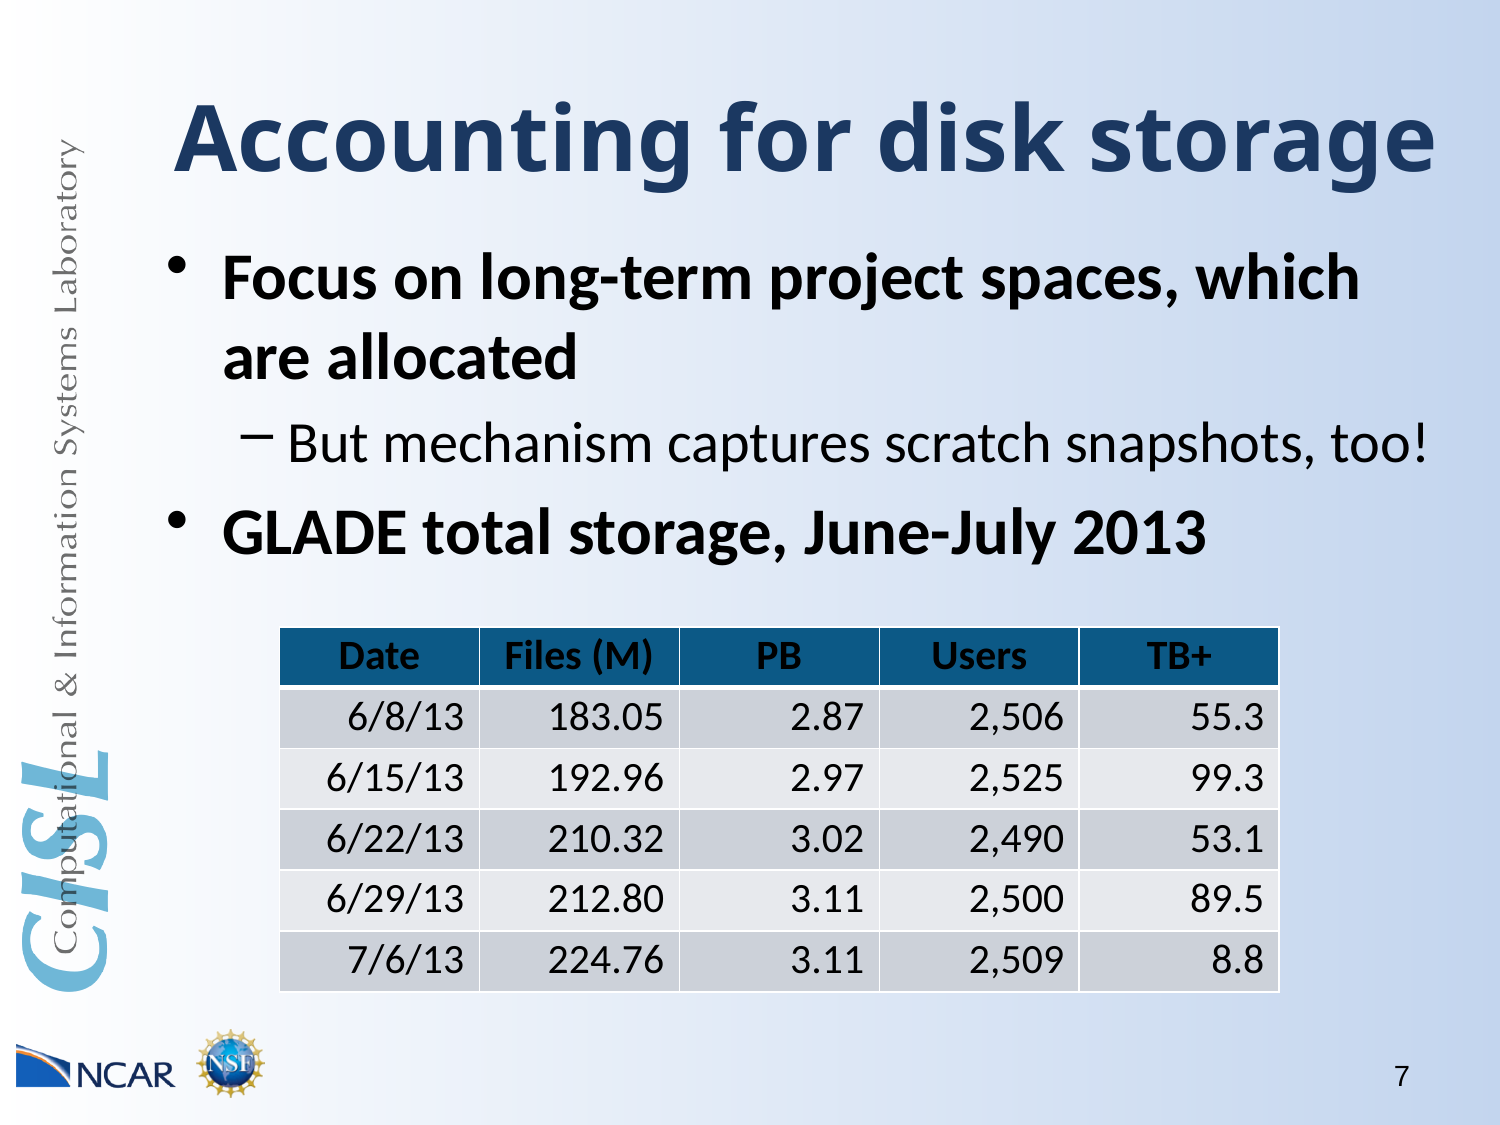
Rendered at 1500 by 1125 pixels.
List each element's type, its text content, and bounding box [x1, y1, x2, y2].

table_cell 3.11 [680, 932, 879, 991]
table_cell 2,509 [880, 932, 1078, 991]
table_cell 192.96 [480, 749, 679, 808]
table_cell 8.8 [1080, 932, 1278, 991]
table_cell 6/8/13 [280, 690, 479, 748]
table_cell 53.1 [1080, 810, 1278, 869]
table_cell 89.5 [1080, 871, 1278, 930]
table_cell 210.32 [480, 810, 679, 869]
list Focus on long-term project spaces, which are allocated But mechanism captures scratch snapshots, too! GLADE total storage, June-July 2013 [150, 224, 1463, 968]
table_cell 6/29/13 [280, 871, 479, 930]
slide_number 7 [1074, 1021, 1426, 1101]
picture [16, 1039, 180, 1090]
table_header Date [280, 628, 479, 685]
table_cell 183.05 [480, 690, 679, 748]
table_cell 99.3 [1080, 749, 1278, 808]
table_cell 224.76 [480, 932, 679, 991]
table_cell 3.11 [680, 871, 879, 930]
table_header Files (M) [480, 628, 679, 685]
table_header Users [880, 628, 1078, 685]
title Accounting for disk storage [150, 44, 1463, 224]
table_cell 2,490 [880, 810, 1078, 869]
table_cell 2,500 [880, 871, 1078, 930]
table_cell 2.97 [680, 749, 879, 808]
table_cell 7/6/13 [280, 932, 479, 991]
table_cell 2,525 [880, 749, 1078, 808]
table_cell 55.3 [1080, 690, 1278, 748]
table_cell 2.87 [680, 690, 879, 748]
table_cell 3.02 [680, 810, 879, 869]
table_cell 2,506 [880, 690, 1078, 748]
table_header PB [680, 628, 879, 685]
table_header TB+ [1080, 628, 1278, 685]
table_cell 6/22/13 [280, 810, 479, 869]
picture [16, 112, 134, 1012]
table_cell 212.80 [480, 871, 679, 930]
table_cell 6/15/13 [280, 749, 479, 808]
picture [196, 1028, 265, 1098]
